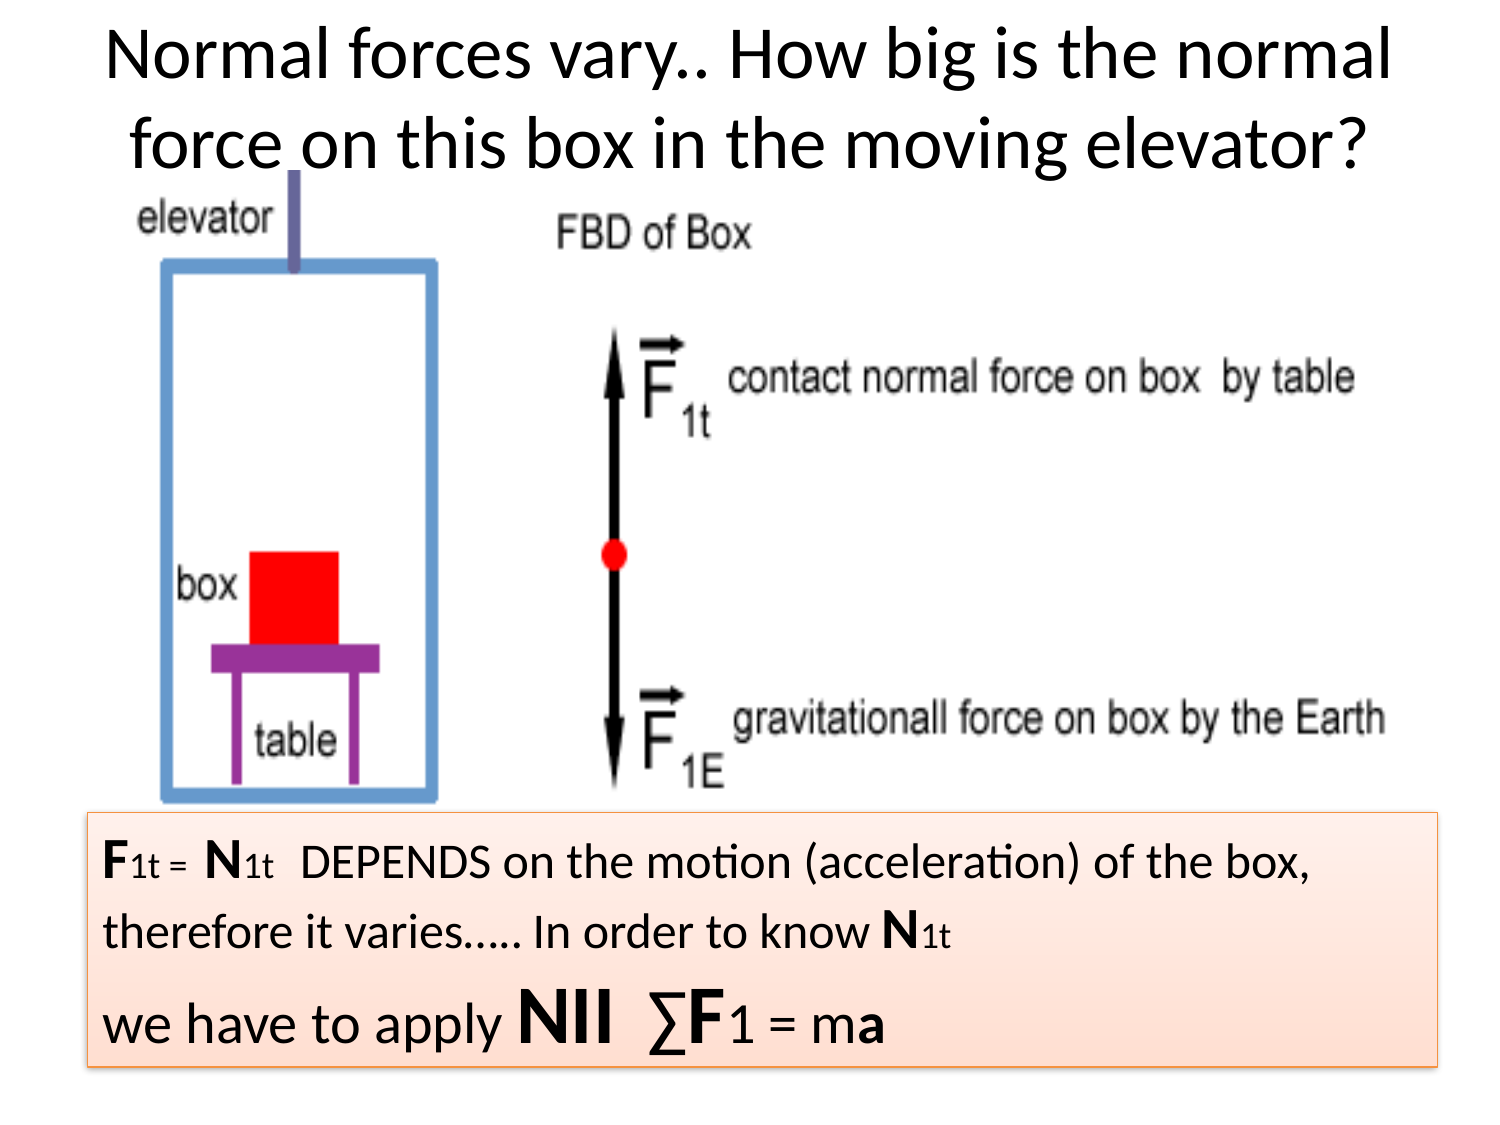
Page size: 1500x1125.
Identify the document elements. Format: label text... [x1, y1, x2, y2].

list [87, 170, 1388, 809]
title Normal forces vary.. How big is the normal force on this box in the moving elevator? [75, 12, 1425, 175]
text_box F1t = N1t DEPENDS on the motion (acceleration) of the box, therefore it varies….. In order to know N1t we have to apply NII ∑F1 = ma [87, 812, 1438, 1068]
